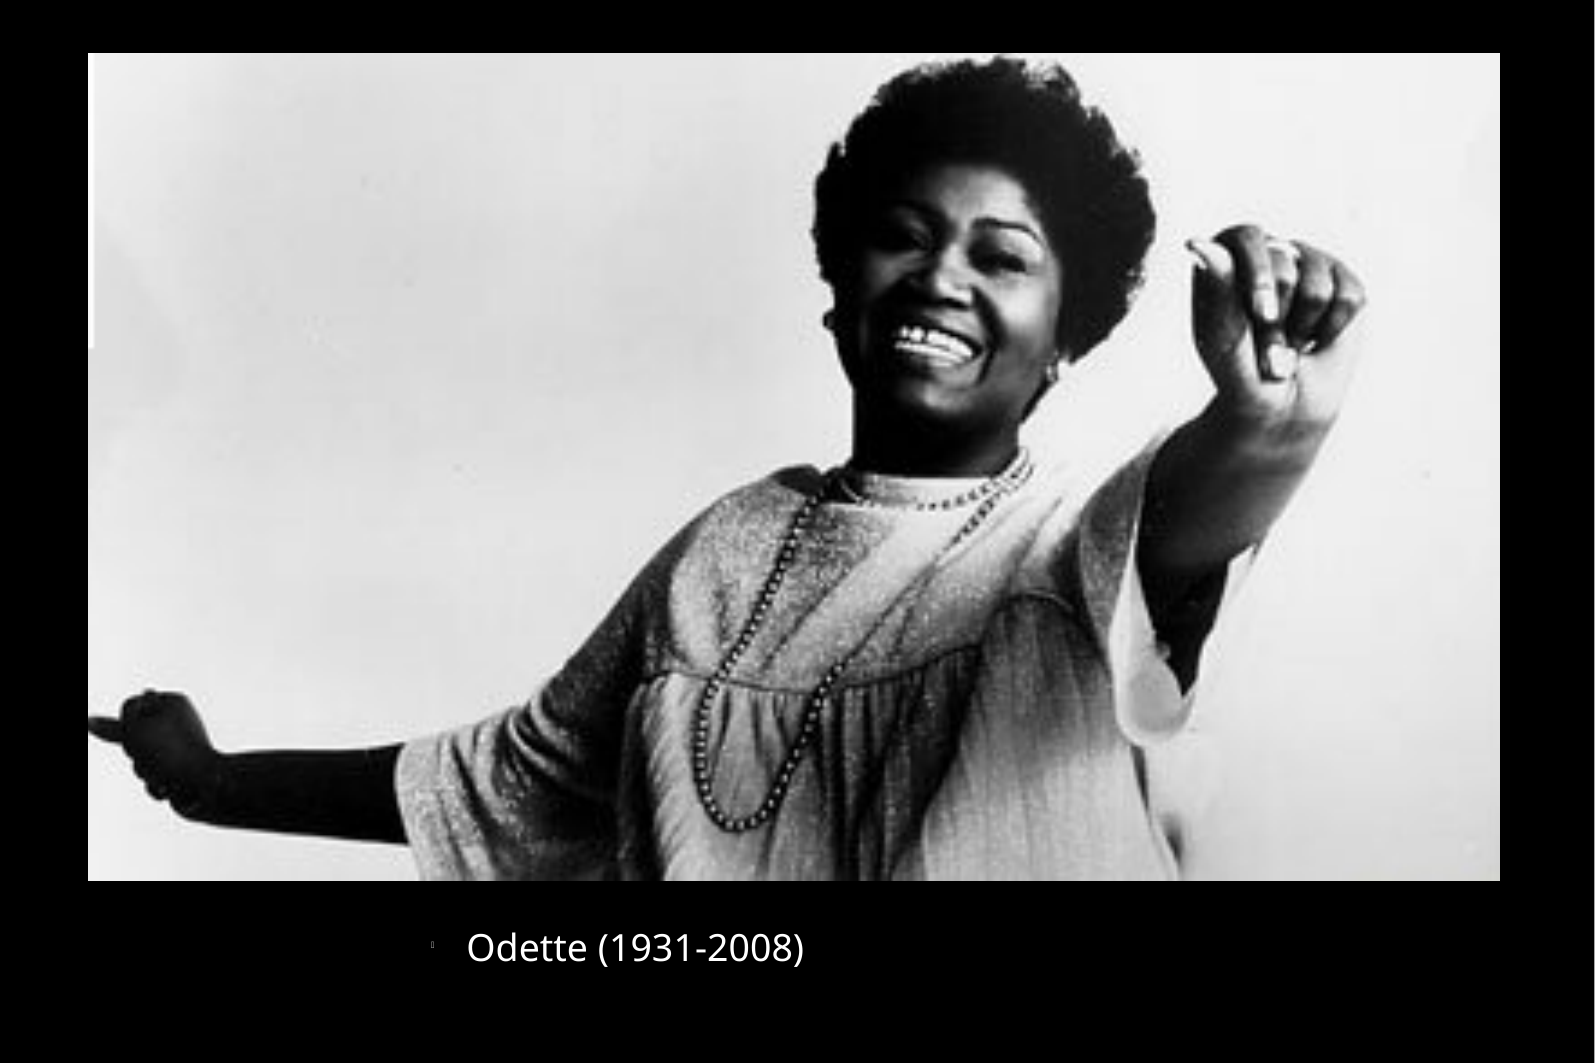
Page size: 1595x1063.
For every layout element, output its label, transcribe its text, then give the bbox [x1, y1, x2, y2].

text_box Odette (1931-2008) [431, 923, 1246, 1063]
picture [88, 53, 1501, 881]
